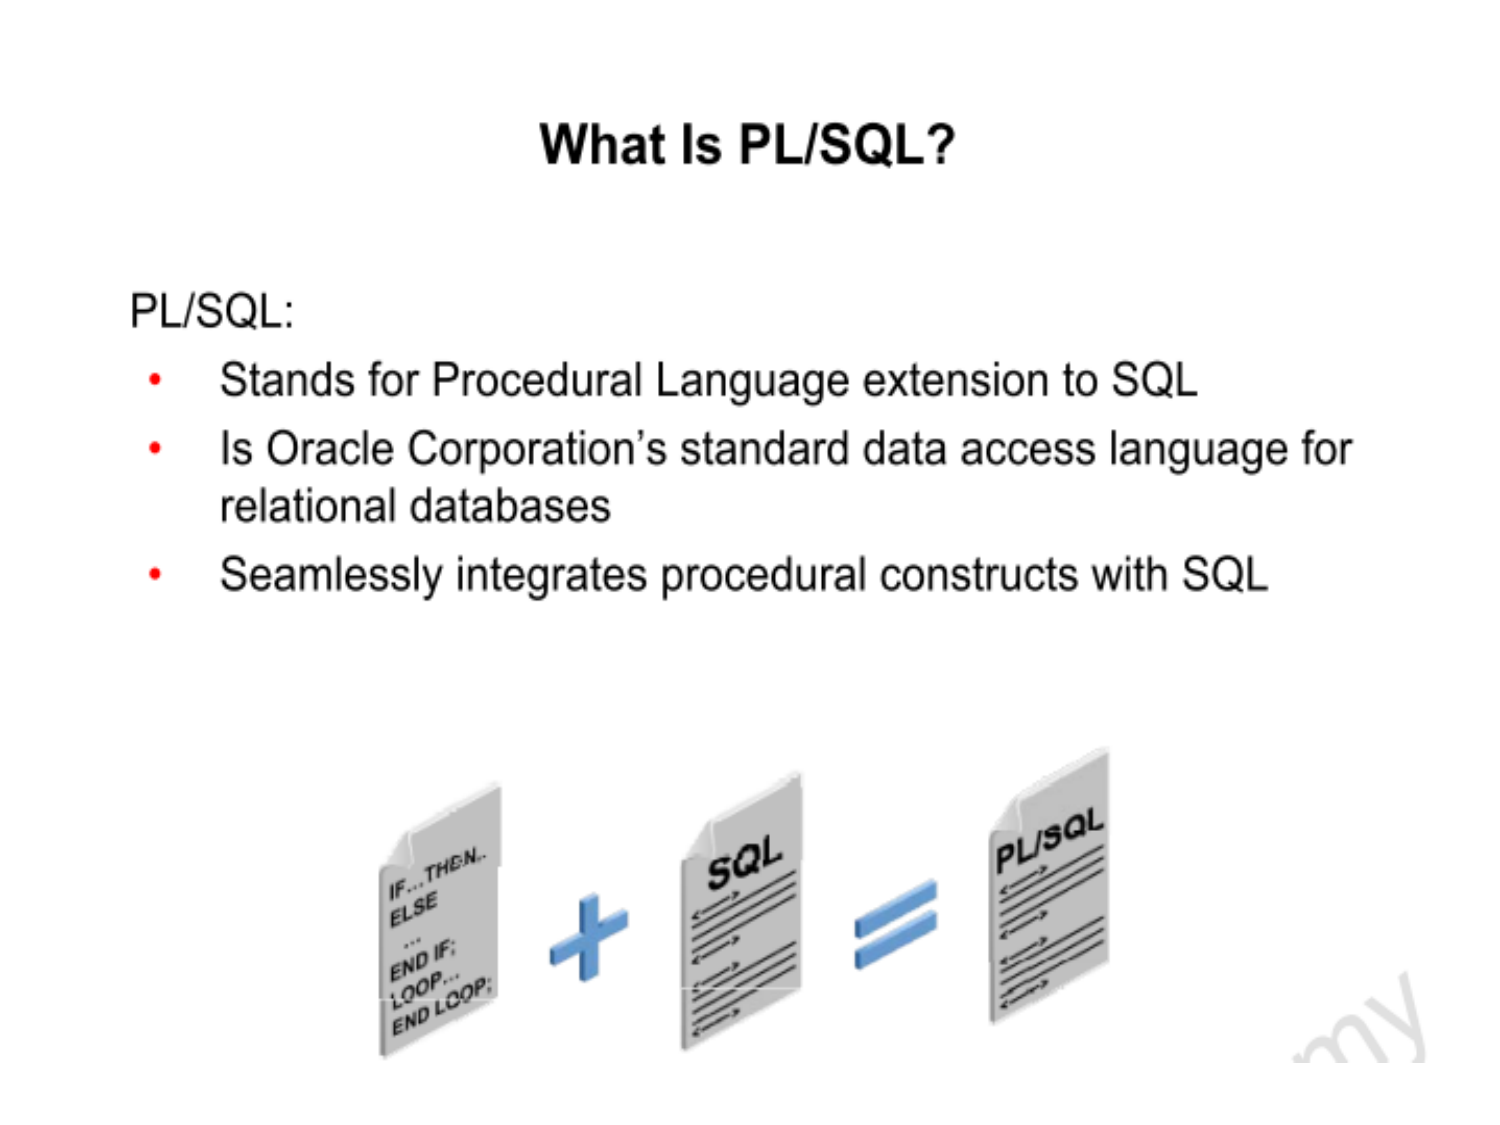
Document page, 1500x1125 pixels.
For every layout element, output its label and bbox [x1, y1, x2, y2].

picture [37, 37, 1463, 1063]
